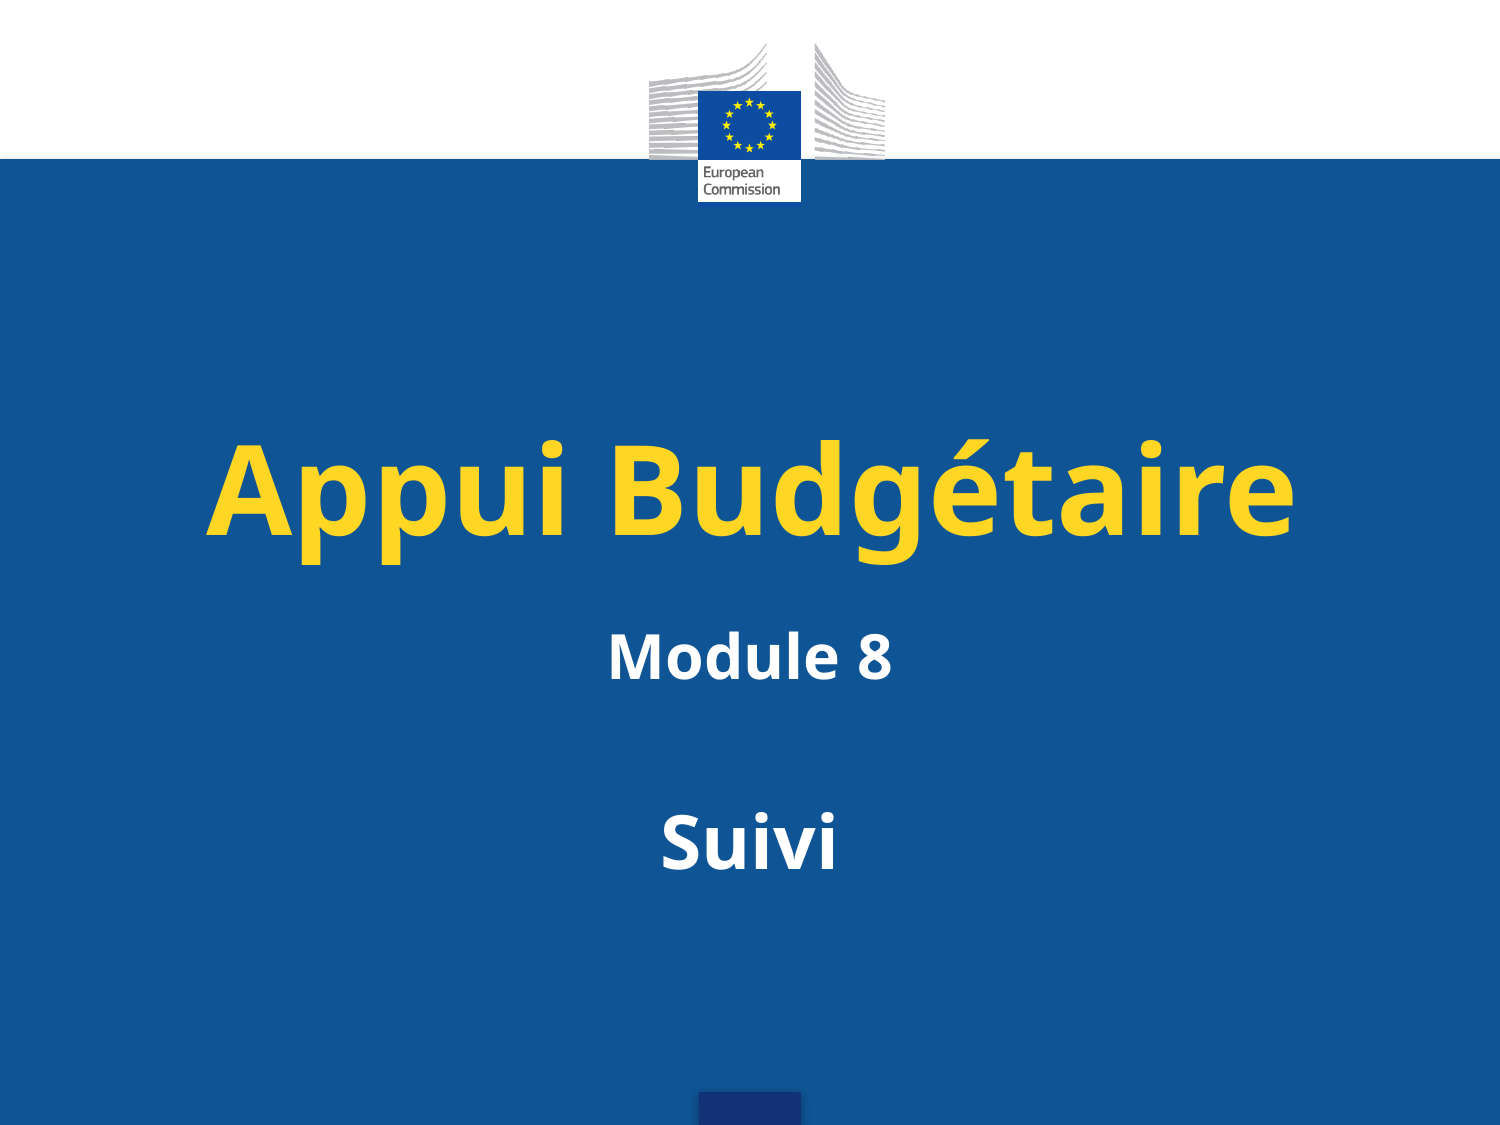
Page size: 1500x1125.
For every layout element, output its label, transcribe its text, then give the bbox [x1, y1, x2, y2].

title Appui Budgétaire [0, 420, 1500, 551]
subtitle Module 8 Suivi [50, 609, 1450, 988]
